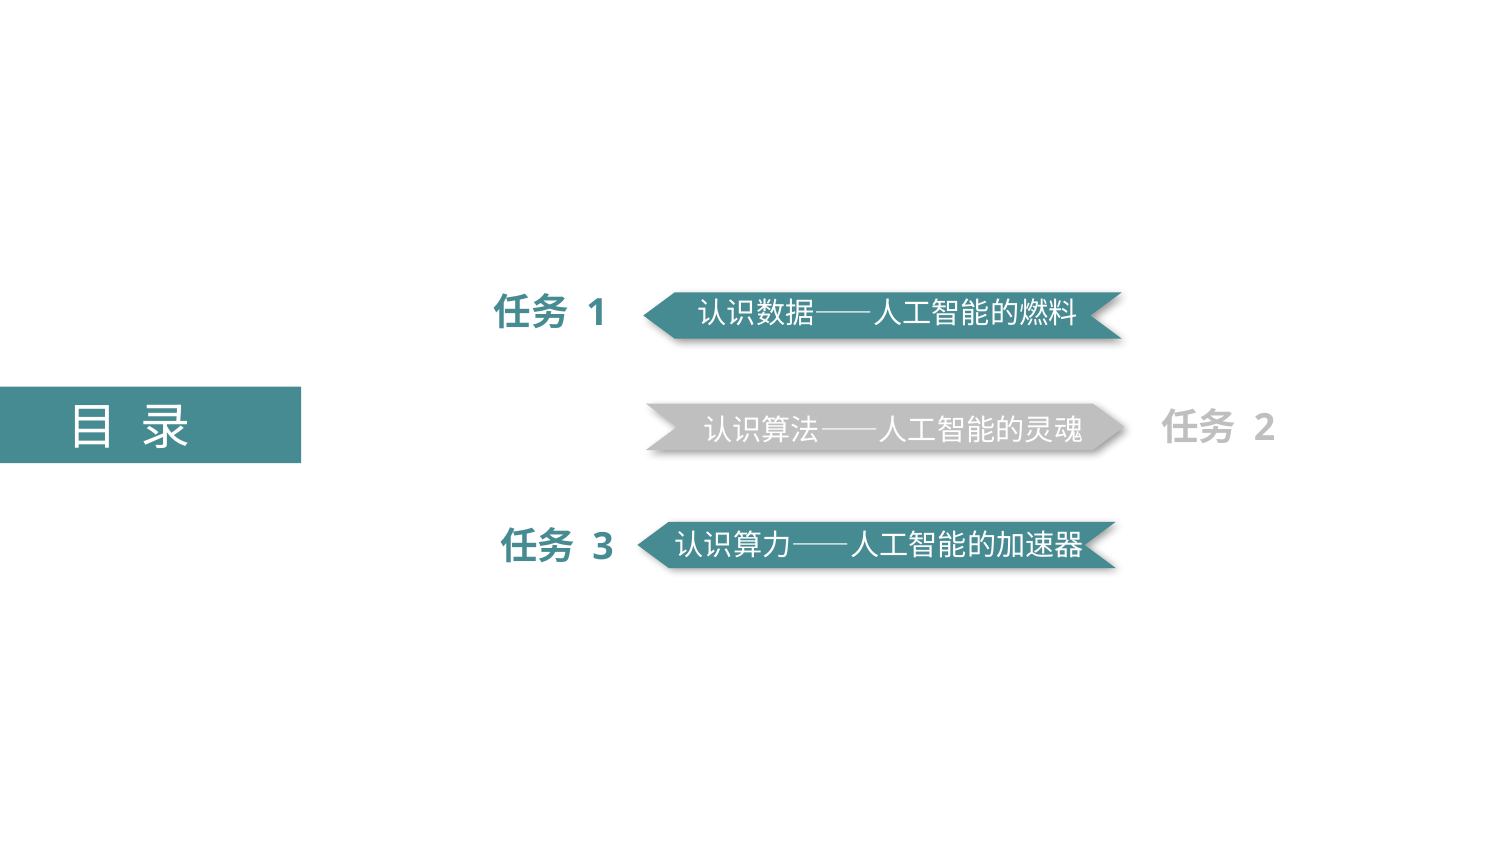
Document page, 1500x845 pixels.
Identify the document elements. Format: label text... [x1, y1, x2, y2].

text_box [0, 384, 303, 465]
text_box 任务 1 [482, 282, 620, 339]
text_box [645, 403, 1137, 455]
text_box 任务 3 [488, 516, 626, 573]
text_box 任务 2 [1150, 397, 1287, 454]
text_box 目 录 [53, 387, 272, 463]
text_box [633, 518, 1125, 569]
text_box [643, 286, 1129, 339]
